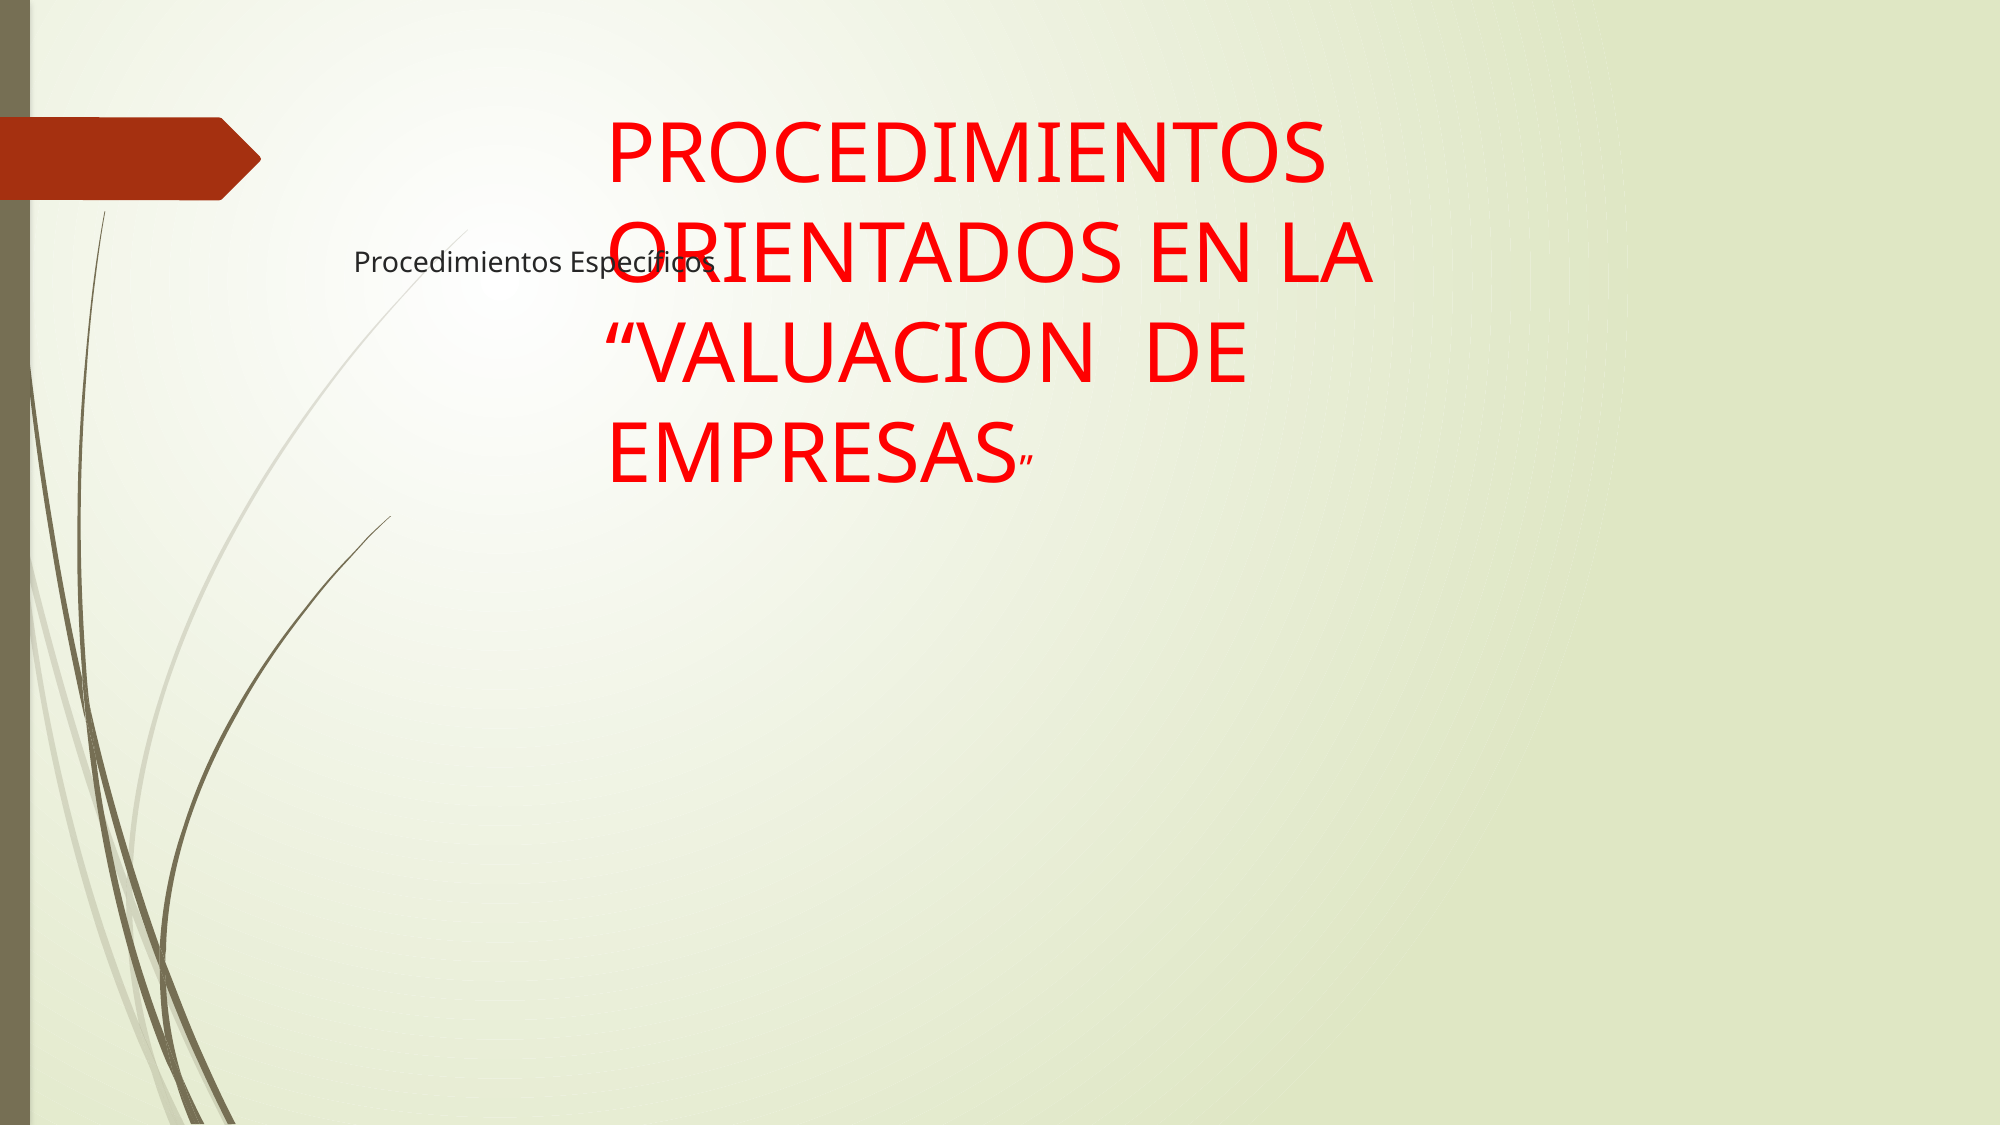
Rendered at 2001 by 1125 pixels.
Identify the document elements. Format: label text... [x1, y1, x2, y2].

list PROCEDIMIENTOS ORIENTADOS EN LA “VALUACION DE EMPRESAS” [586, 91, 1623, 872]
title Procedimientos Específicos [338, 66, 1576, 291]
